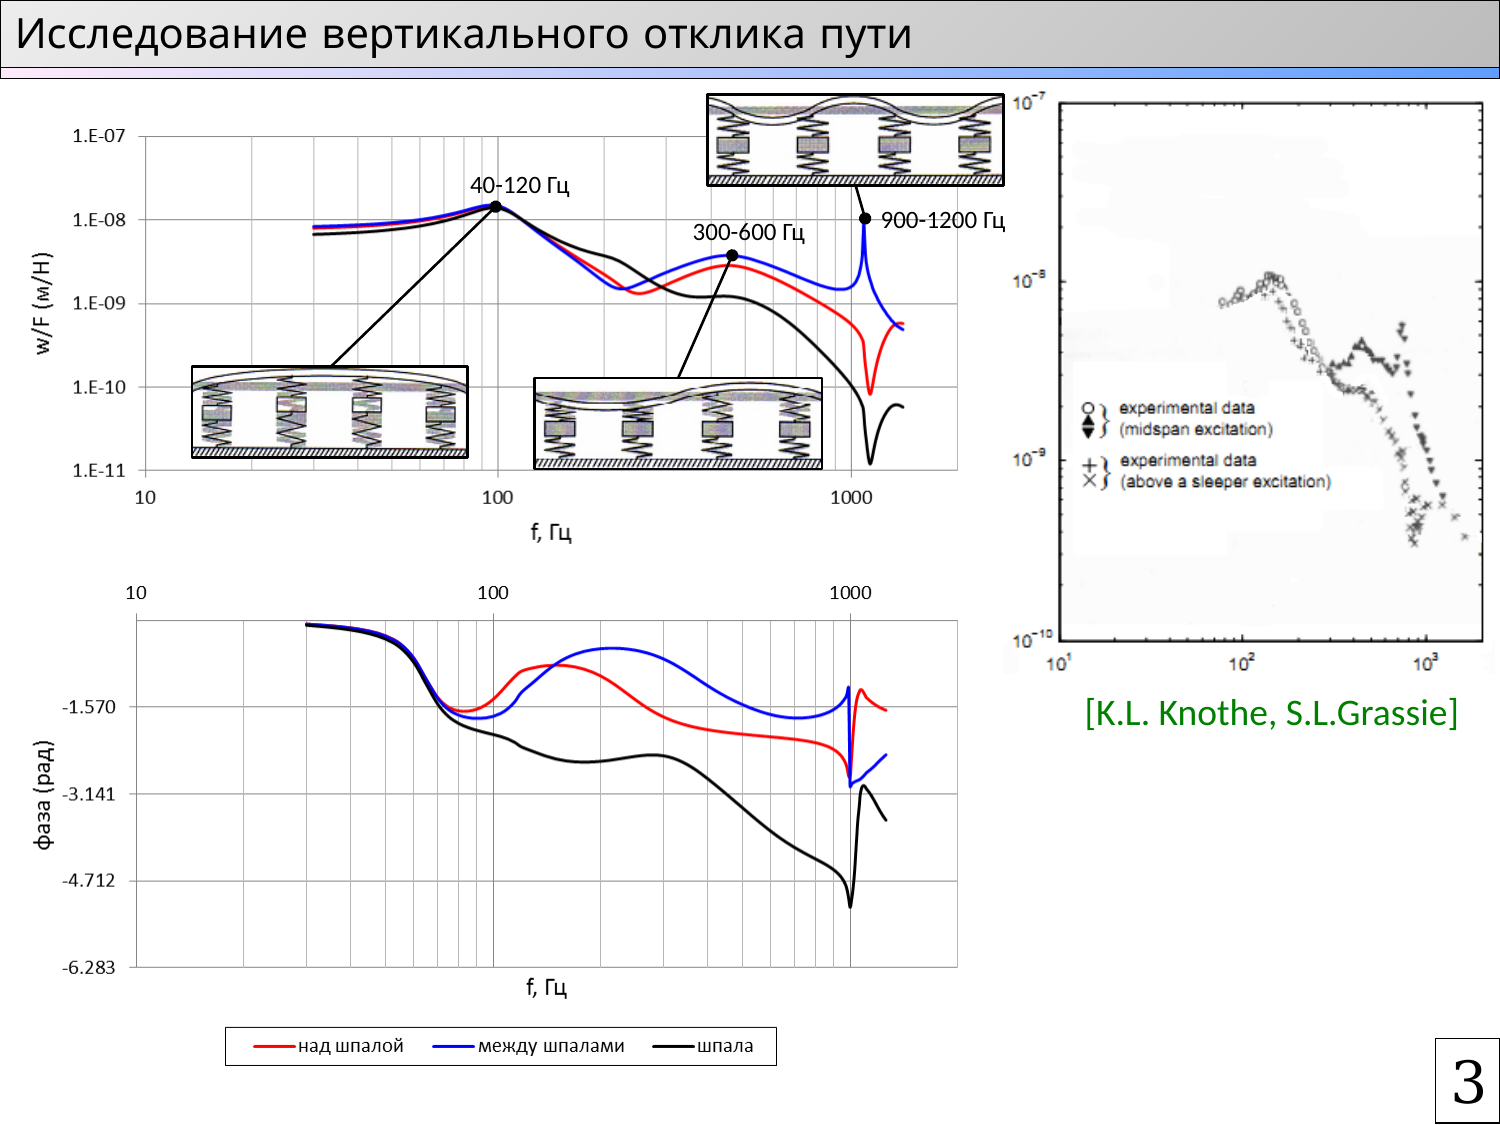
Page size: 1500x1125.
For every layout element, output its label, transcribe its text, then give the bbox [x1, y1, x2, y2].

picture [0, 113, 1002, 1078]
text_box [535, 255, 822, 468]
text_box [1003, 82, 1496, 742]
text_box Исследование вертикального отклика пути [0, 0, 1500, 65]
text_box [193, 206, 496, 457]
text_box [0, 65, 1500, 81]
text_box 3 [1435, 1038, 1500, 1123]
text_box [708, 95, 1003, 219]
